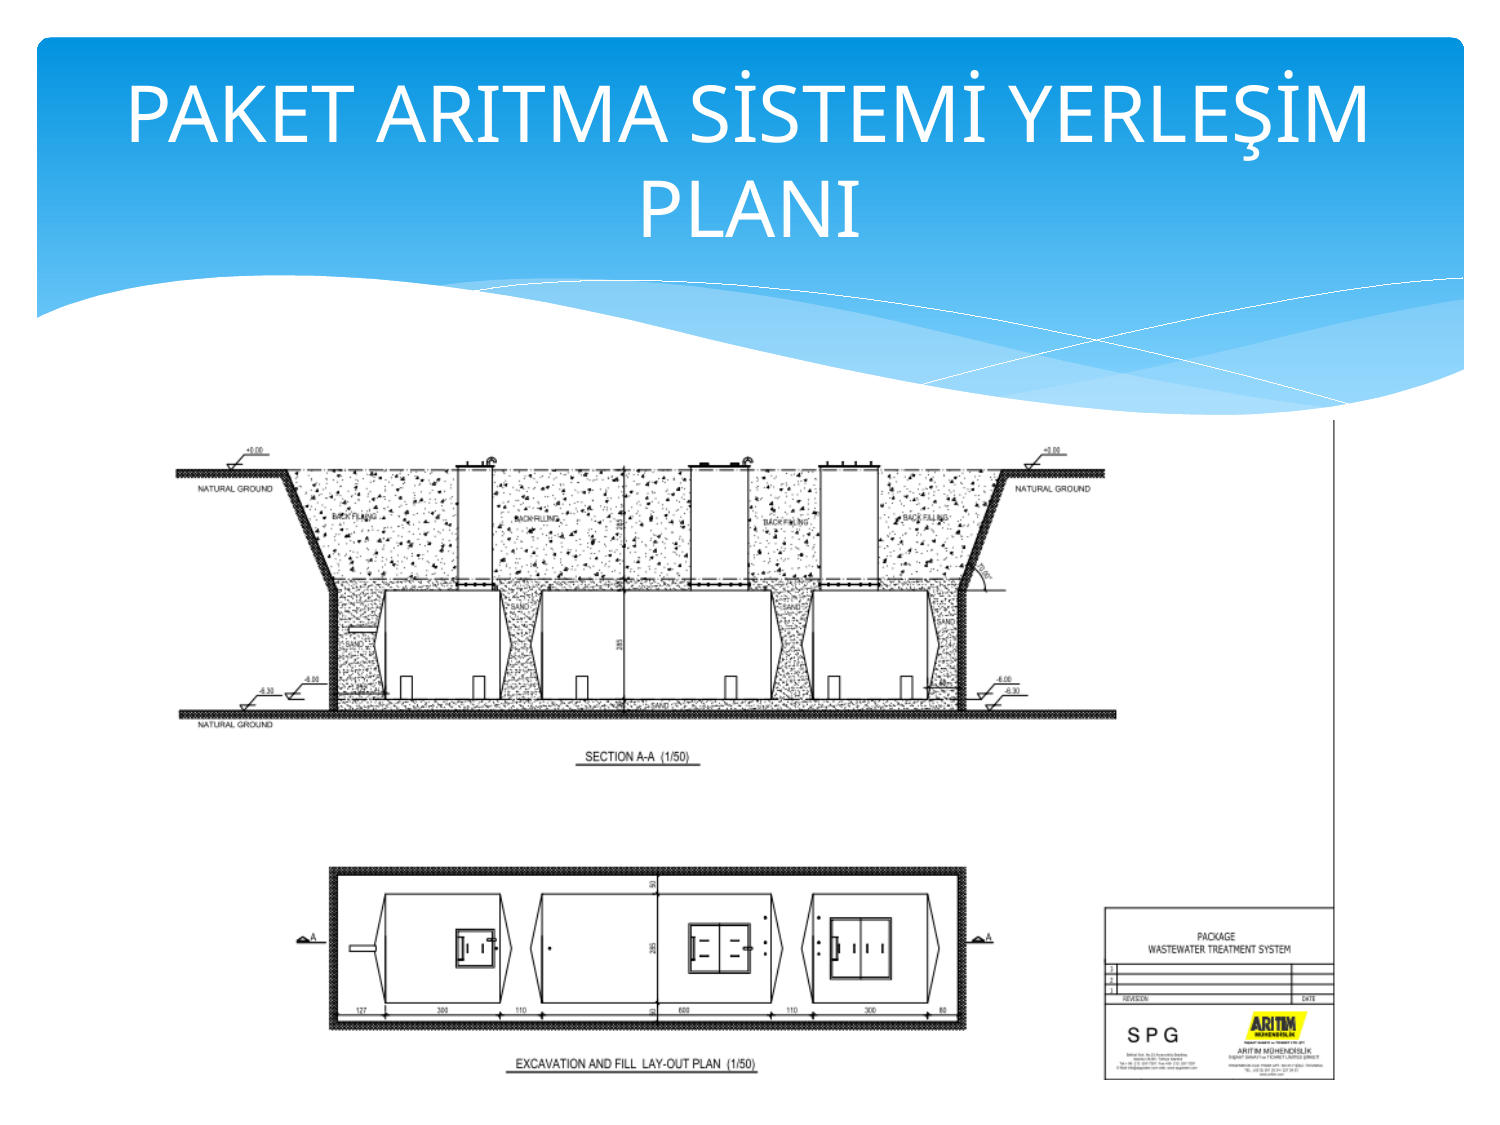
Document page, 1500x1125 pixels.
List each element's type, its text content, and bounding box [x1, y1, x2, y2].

picture [150, 420, 1354, 1081]
title PAKET ARITMA SİSTEMİ YERLEŞİM PLANI [75, 55, 1425, 261]
